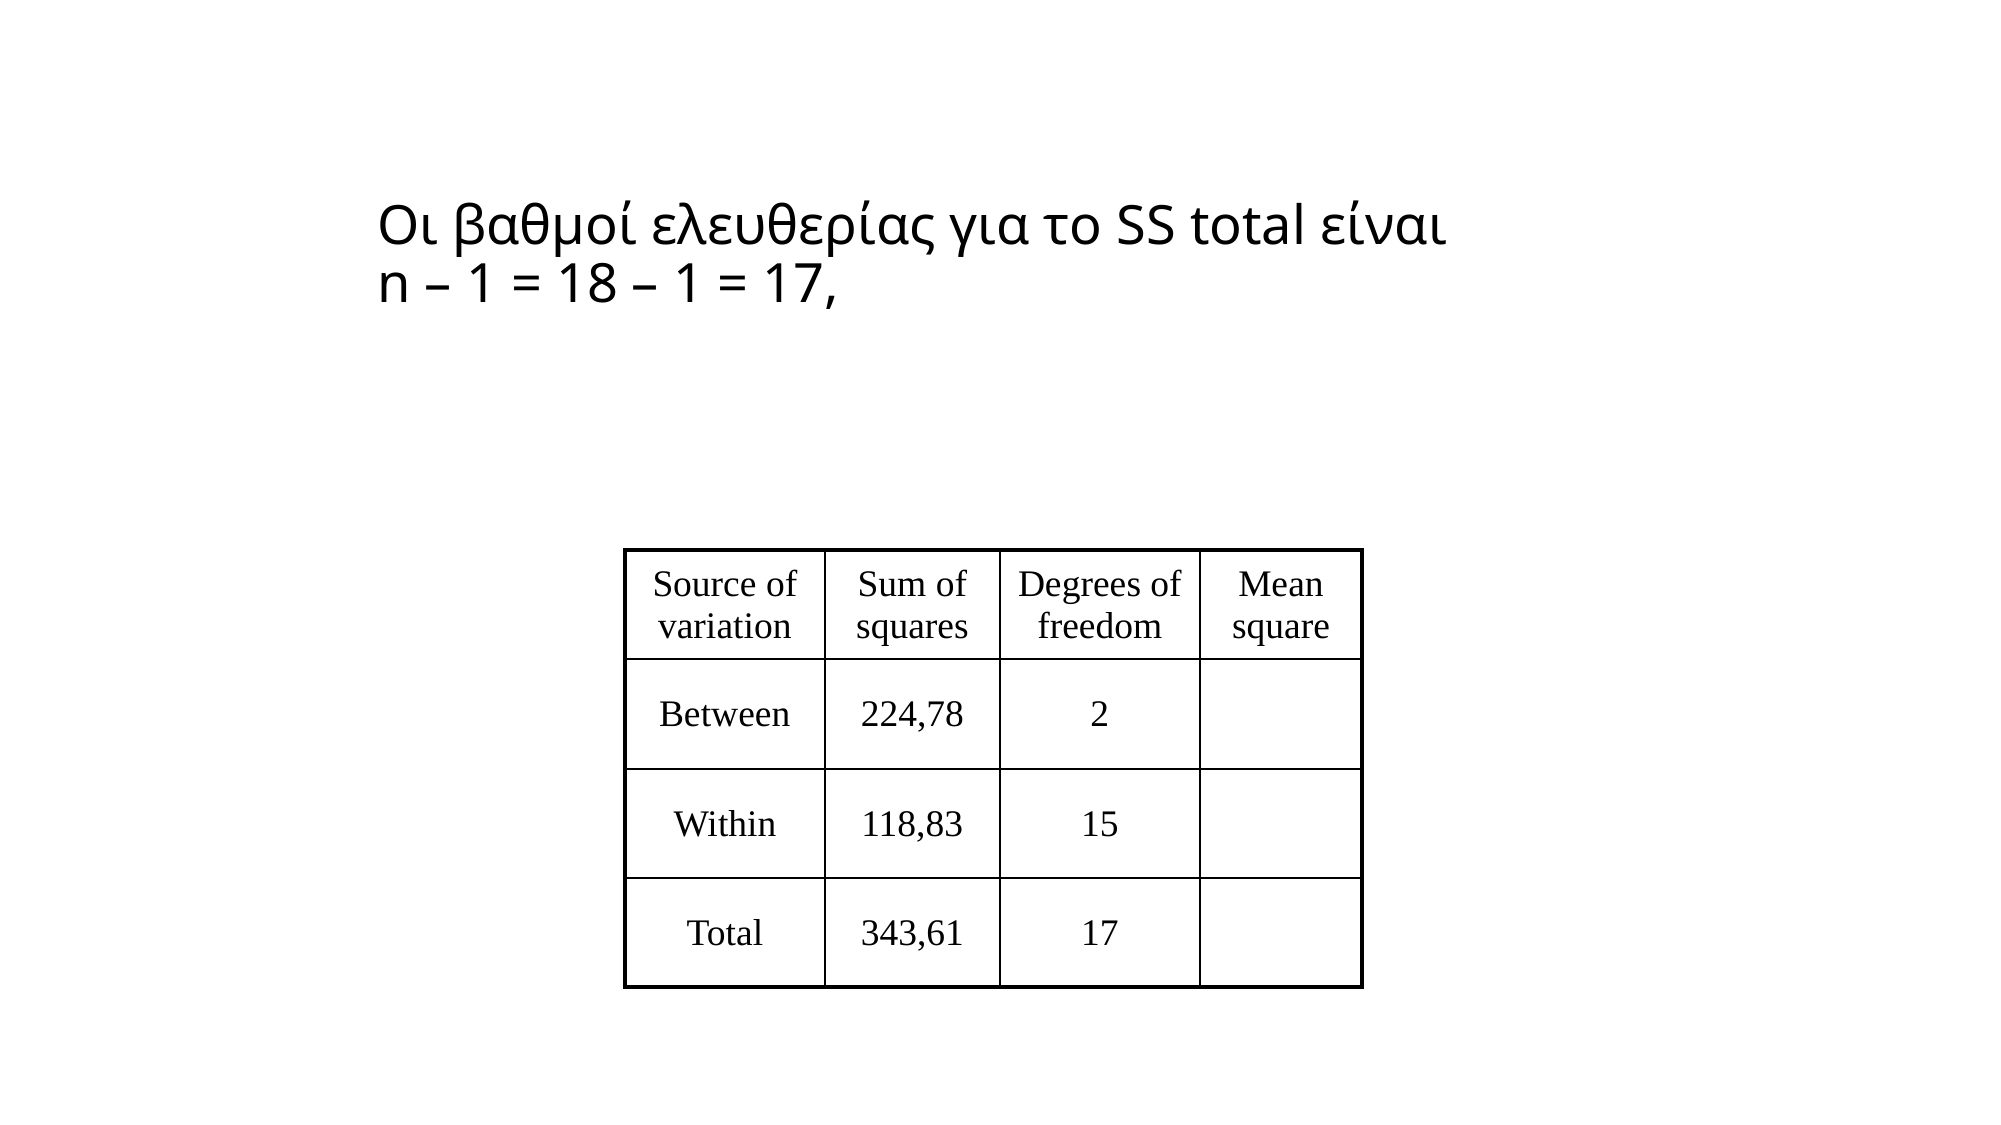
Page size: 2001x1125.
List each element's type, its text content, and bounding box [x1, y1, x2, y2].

table_cell 224,78 [826, 660, 999, 768]
table_cell 118,83 [826, 770, 999, 877]
table_cell Within [627, 770, 824, 877]
table_cell 2 [1001, 660, 1199, 768]
table_cell Total [627, 879, 824, 985]
table_cell Between [627, 660, 824, 768]
table_header Degrees of freedom [1001, 552, 1199, 658]
table_cell 343,61 [826, 879, 999, 985]
table_cell [1201, 879, 1360, 985]
table_cell [1201, 660, 1360, 768]
table_cell 15 [1001, 770, 1199, 877]
table_cell 17 [1001, 879, 1199, 985]
table_cell [1201, 770, 1360, 877]
table_header Source of variation [627, 552, 824, 658]
table_header Mean square [1201, 552, 1360, 658]
title Οι βαθμοί ελευθερίας για το SS total είναι n – 1 = 18 – 1 = 17, [362, 137, 1663, 375]
table_header Sum of squares [826, 552, 999, 658]
